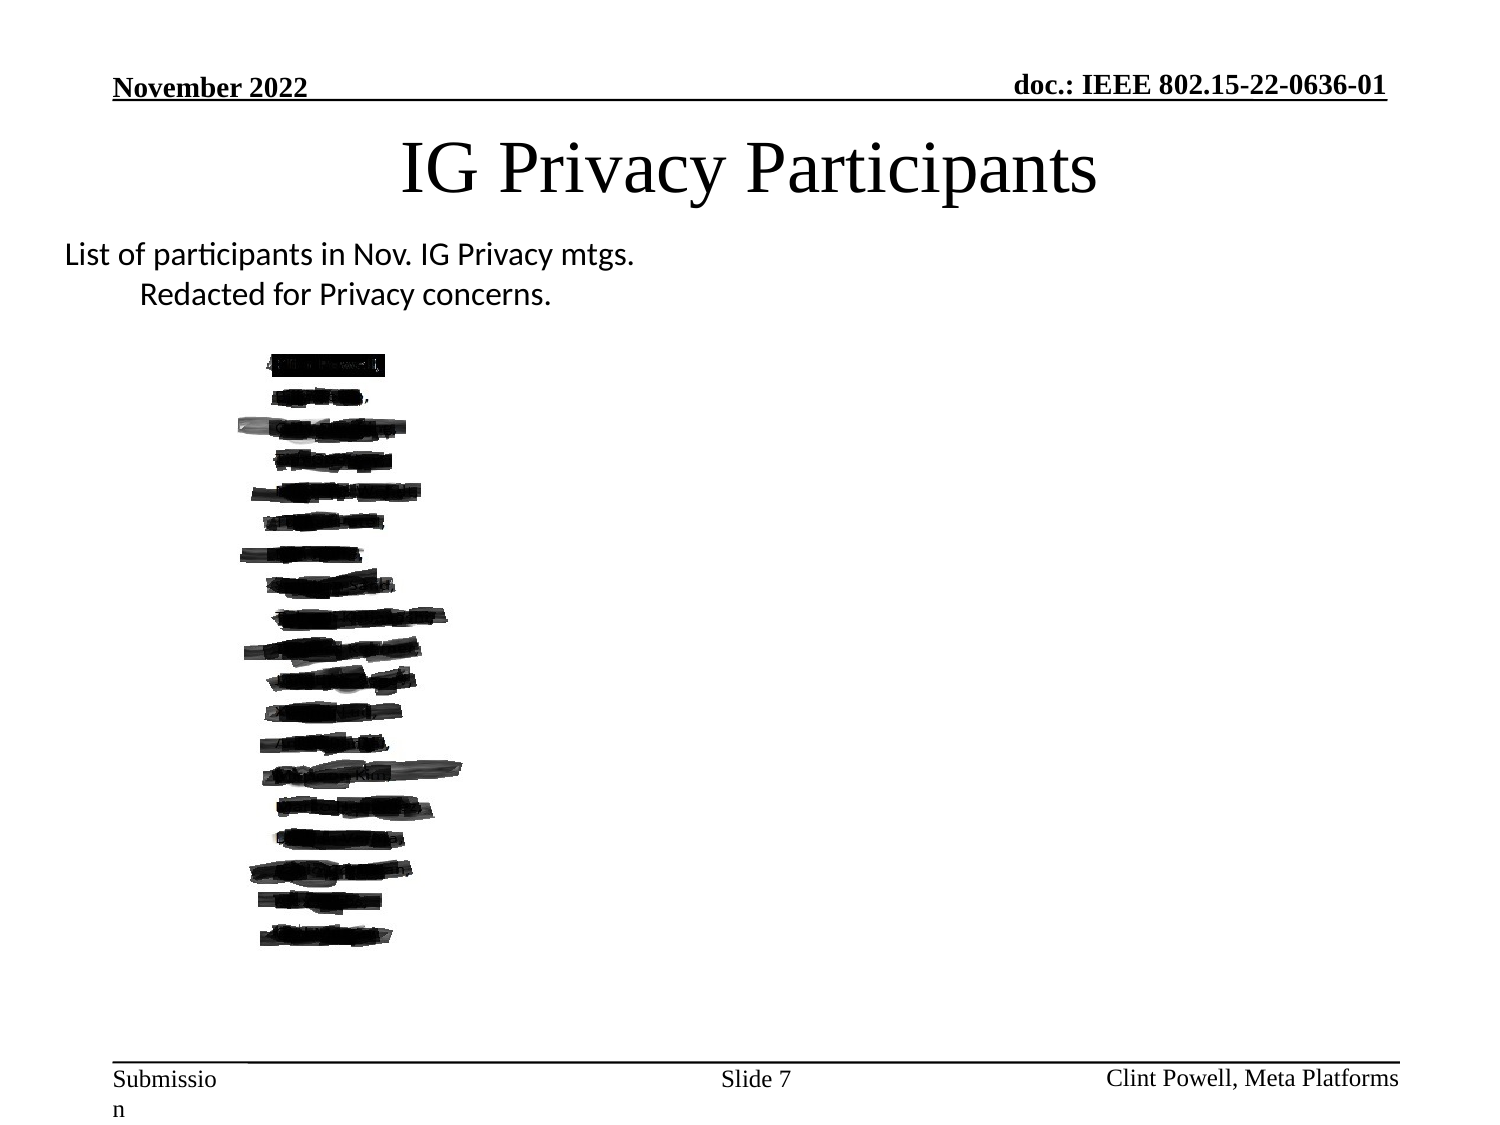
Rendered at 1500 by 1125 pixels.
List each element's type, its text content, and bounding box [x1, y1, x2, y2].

text_box IG Privacy Participants [112, 75, 1388, 224]
text_box List of participants in Nov. IG Privacy mtgs. Redacted for Privacy concerns. [50, 224, 1450, 320]
slide_number Slide 7 [712, 1062, 800, 1093]
picture [162, 354, 1026, 992]
